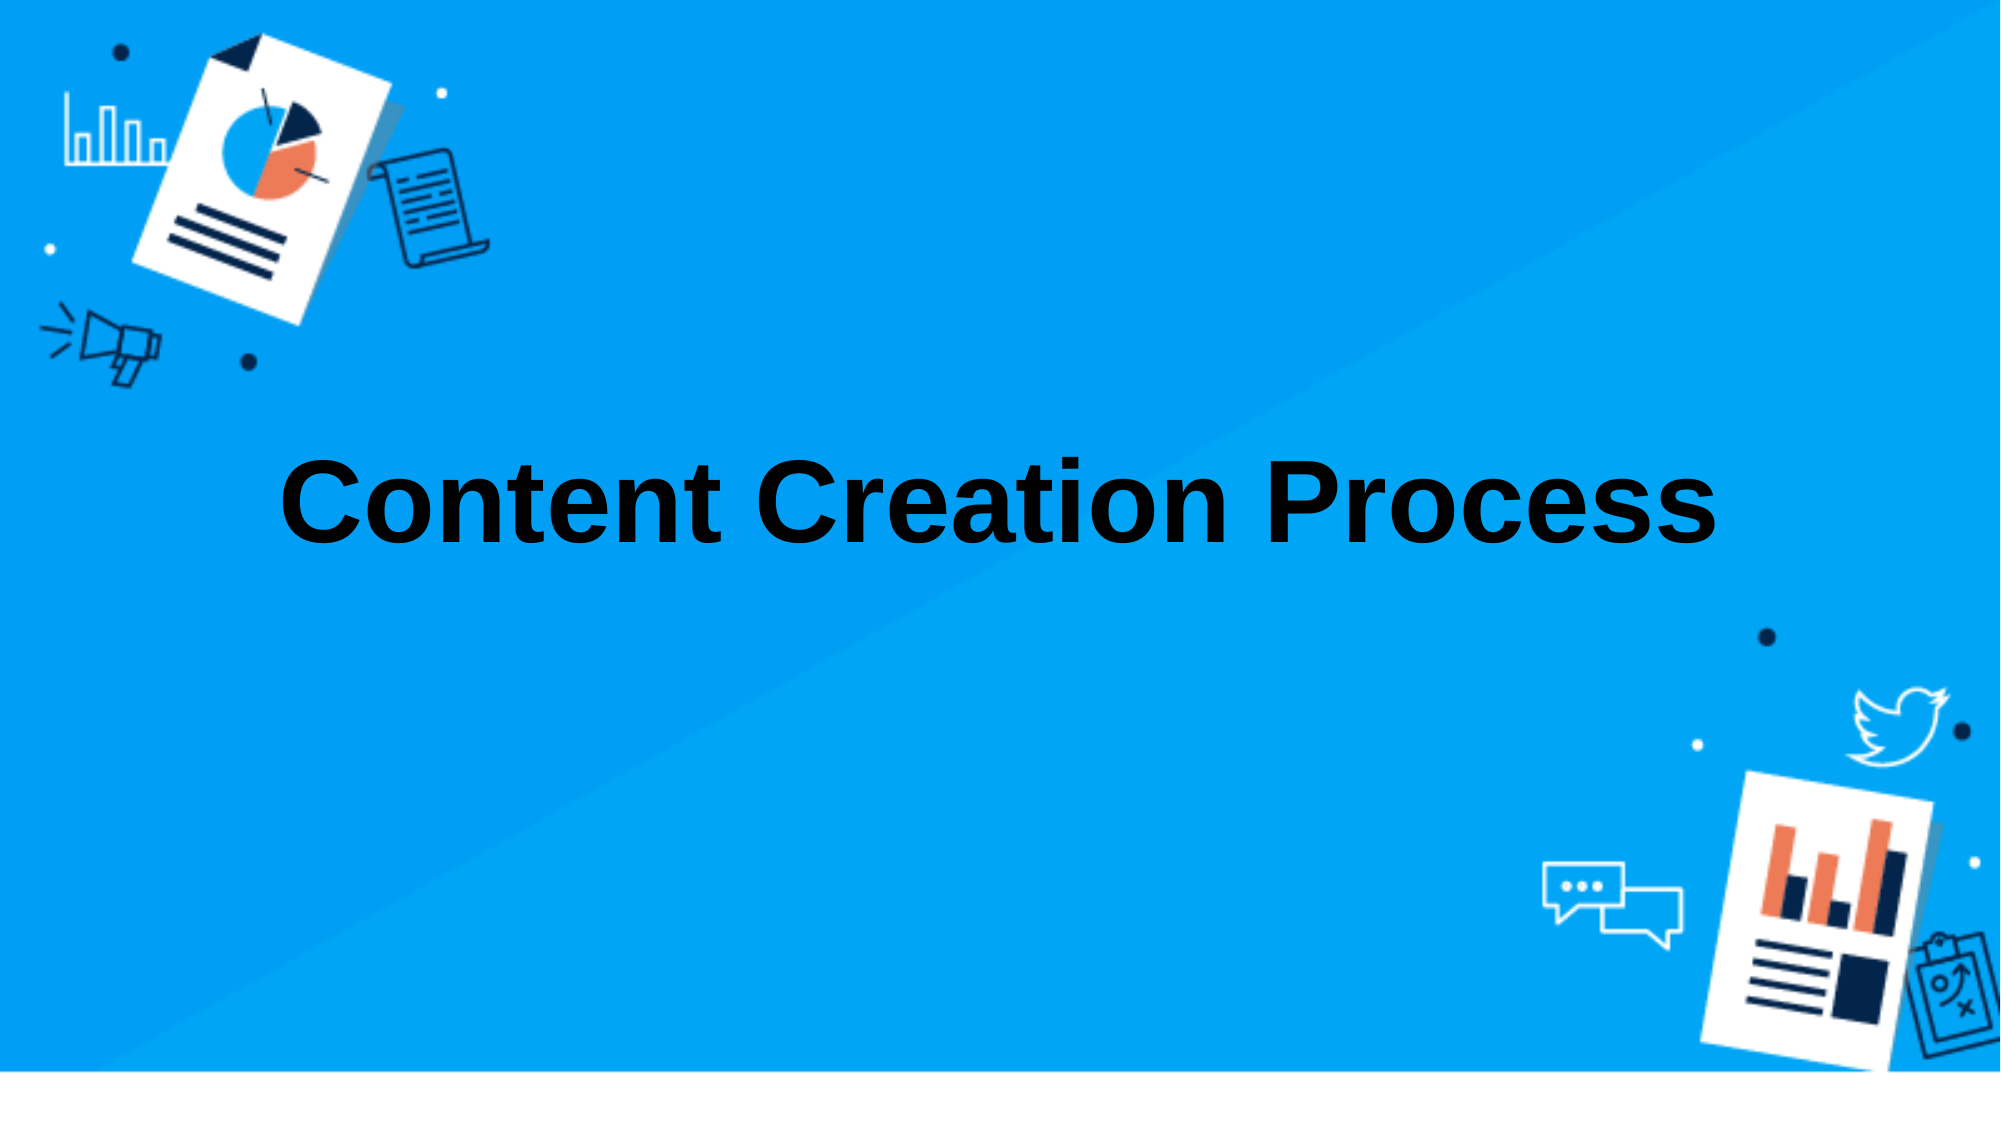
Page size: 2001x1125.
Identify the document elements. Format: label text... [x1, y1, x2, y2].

picture [0, 0, 2001, 1125]
picture [1759, 629, 1775, 646]
title Content Creation Process [249, 184, 1750, 576]
picture [1542, 861, 1685, 951]
picture [1691, 739, 1704, 751]
picture [1954, 723, 1970, 740]
picture [1846, 686, 1950, 768]
picture [1968, 857, 1980, 869]
